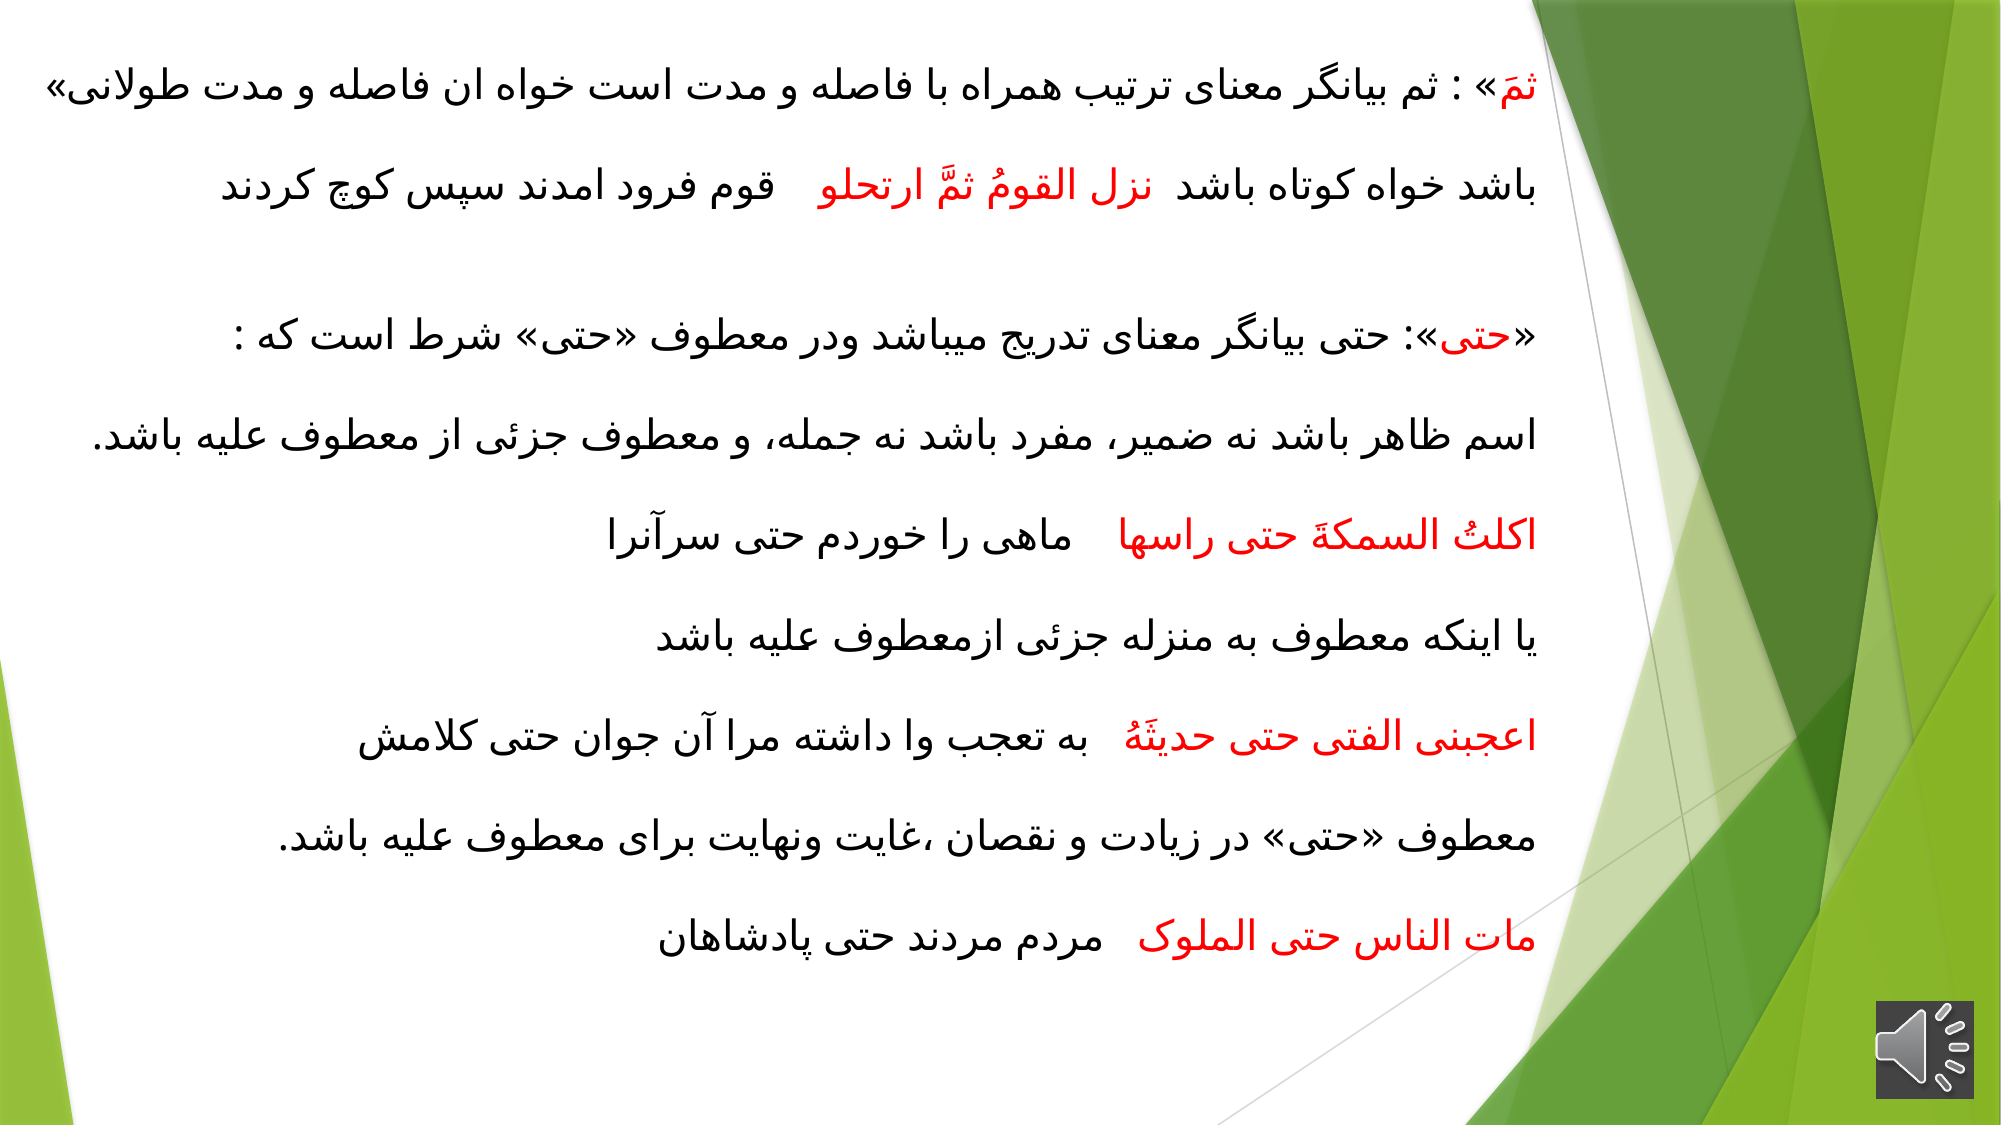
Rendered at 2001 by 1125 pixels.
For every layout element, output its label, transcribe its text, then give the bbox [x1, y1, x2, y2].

picture [1874, 999, 1976, 1101]
title «ثمَ» : ثم بیانگر معنای ترتیب همراه با فاصله و مدت است خواه ان فاصله و مدت طولانی باشد خواه کوتاه باشد نزل القومُ ثمَّ ارتحلو قوم فرود امدند سپس کوچ کردند «حتی»: حتی بیانگر معنای تدریج میباشد ودر معطوف «حتی» شرط است که : اسم ظاهر باشد نه ضمیر، مفرد باشد نه جمله، و معطوف جزئی از معطوف علیه باشد. اکلتُ السمکةَ حتی راسها ماهی را خوردم حتی سرآنرا یا اینکه معطوف به منزله جزئی ازمعطوف علیه باشد اعجبنی الفتی حتی حدیثَهُ به تعجب وا داشته مرا آن جوان حتی کلامش معطوف «حتی» در زیادت و نقصان ،غایت ونهایت برای معطوف علیه باشد. مات الناس حتی الملوک مردم مردند حتی پادشاهان [0, 0, 1554, 1125]
